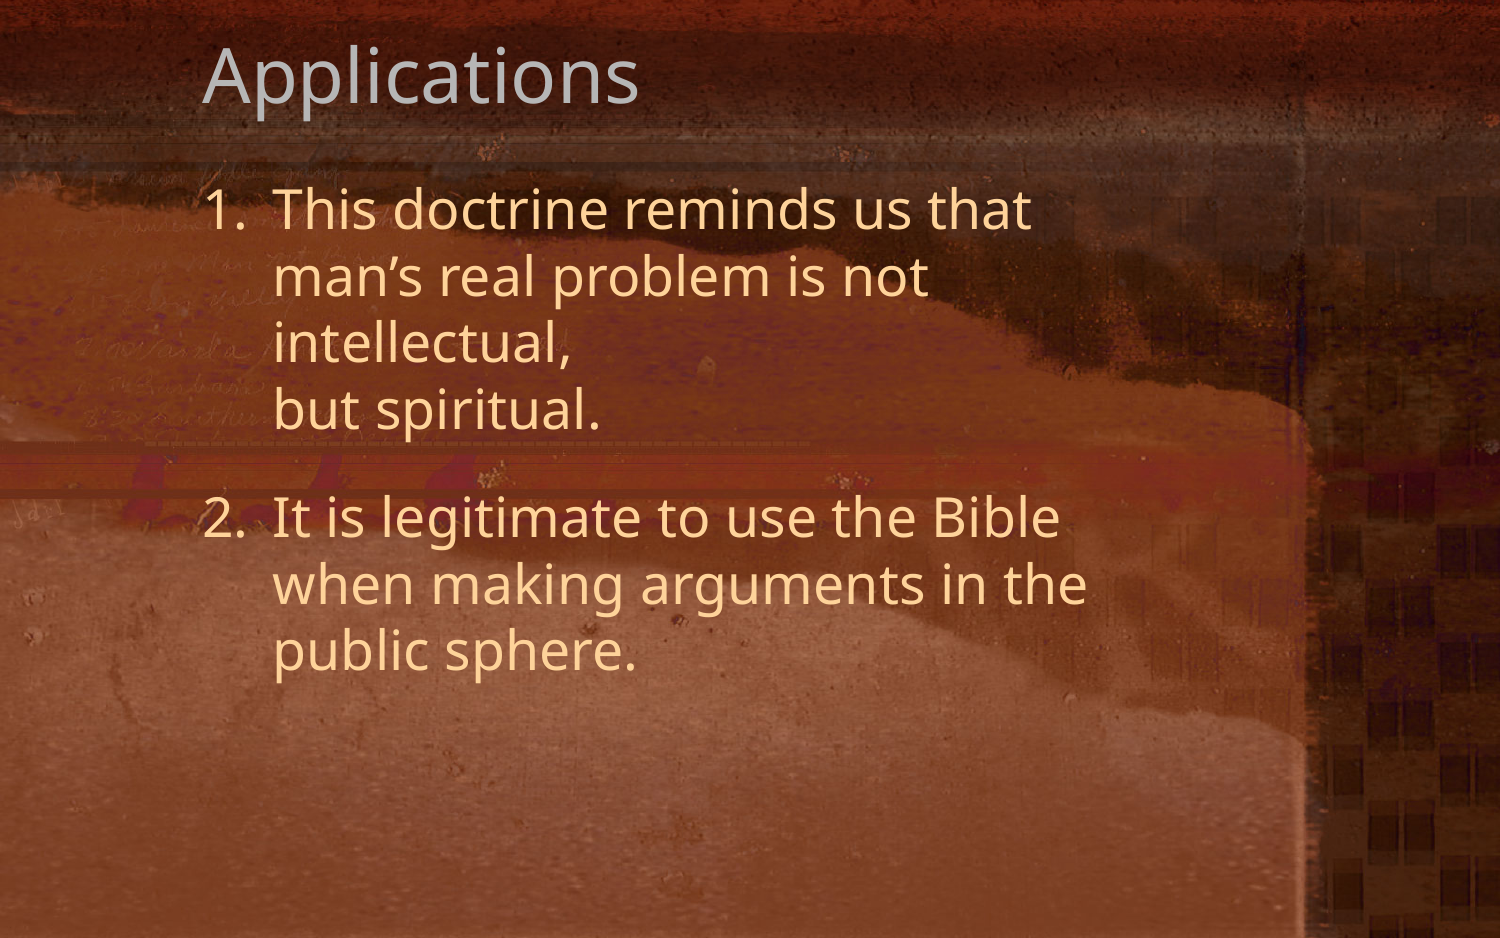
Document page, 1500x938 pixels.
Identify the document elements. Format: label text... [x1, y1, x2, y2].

picture [0, 0, 1500, 938]
text_box This doctrine reminds us that man’s real problem is not intellectual, but spiritual. It is legitimate to use the Bible when making arguments in the public sphere. [187, 166, 1188, 886]
text_box Applications [187, 0, 1334, 146]
